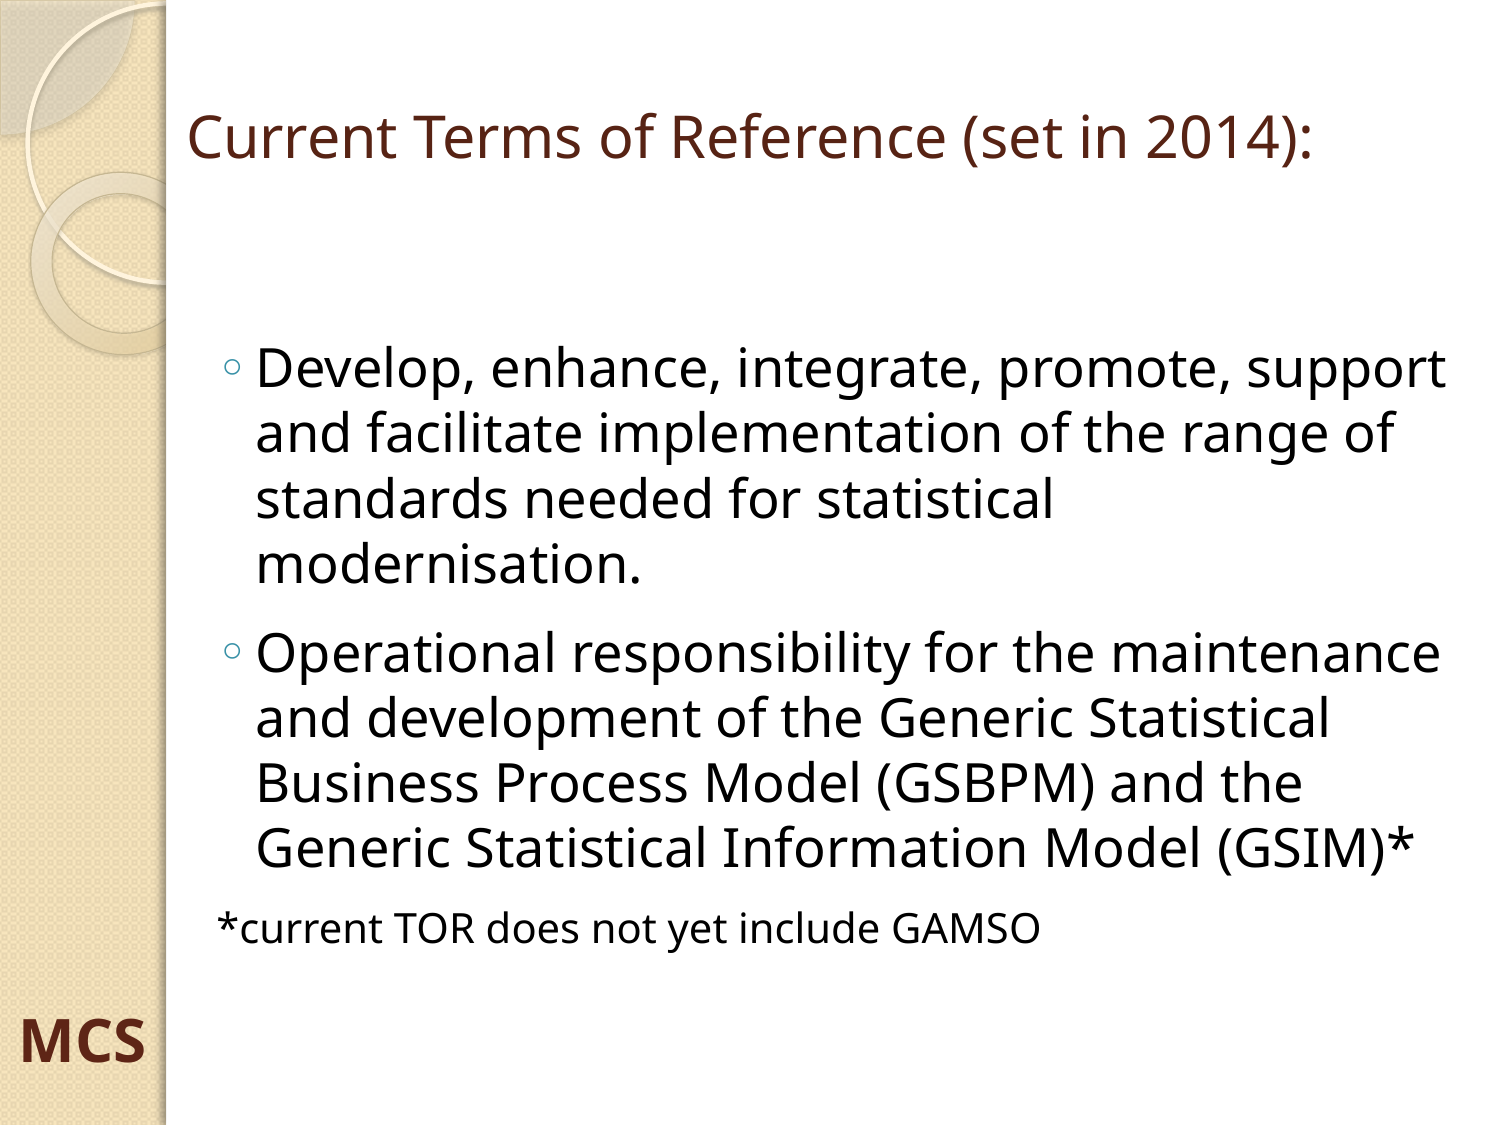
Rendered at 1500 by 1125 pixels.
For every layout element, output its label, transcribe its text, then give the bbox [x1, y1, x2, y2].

text_box MCS [5, 952, 160, 1083]
title Current Terms of Reference (set in 2014): [171, 90, 1425, 256]
list Develop, enhance, integrate, promote, support and facilitate implementation of the range of standards needed for statistical modernisation. Operational responsibility for the maintenance and development of the Generic Statistical Business Process Model (GSBPM) and the Generic Statistical Information Model (GSIM)* *current TOR does not yet include GAMSO [135, 326, 1471, 1094]
